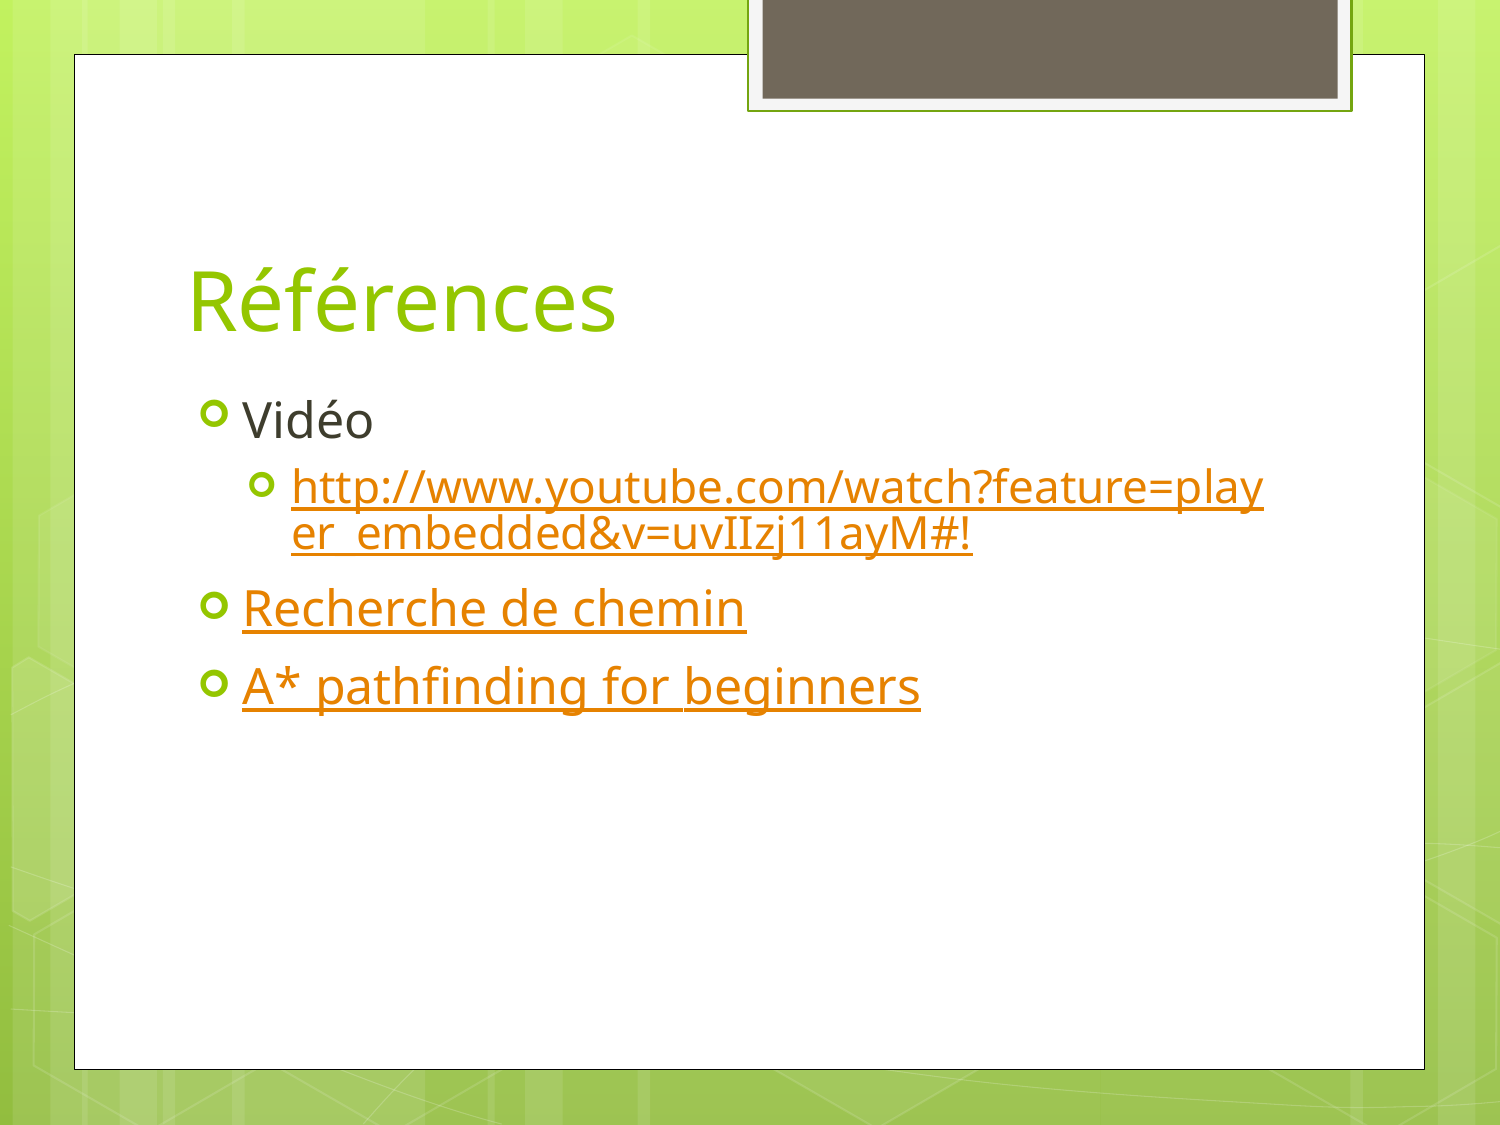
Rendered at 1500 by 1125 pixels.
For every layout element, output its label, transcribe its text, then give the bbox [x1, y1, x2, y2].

list Vidéo http://www.youtube.com/watch?feature=player_embedded&v=uvIIzj11ayM#! Recherche de chemin A* pathfinding for beginners [171, 381, 1283, 957]
title Références [171, 168, 1324, 357]
